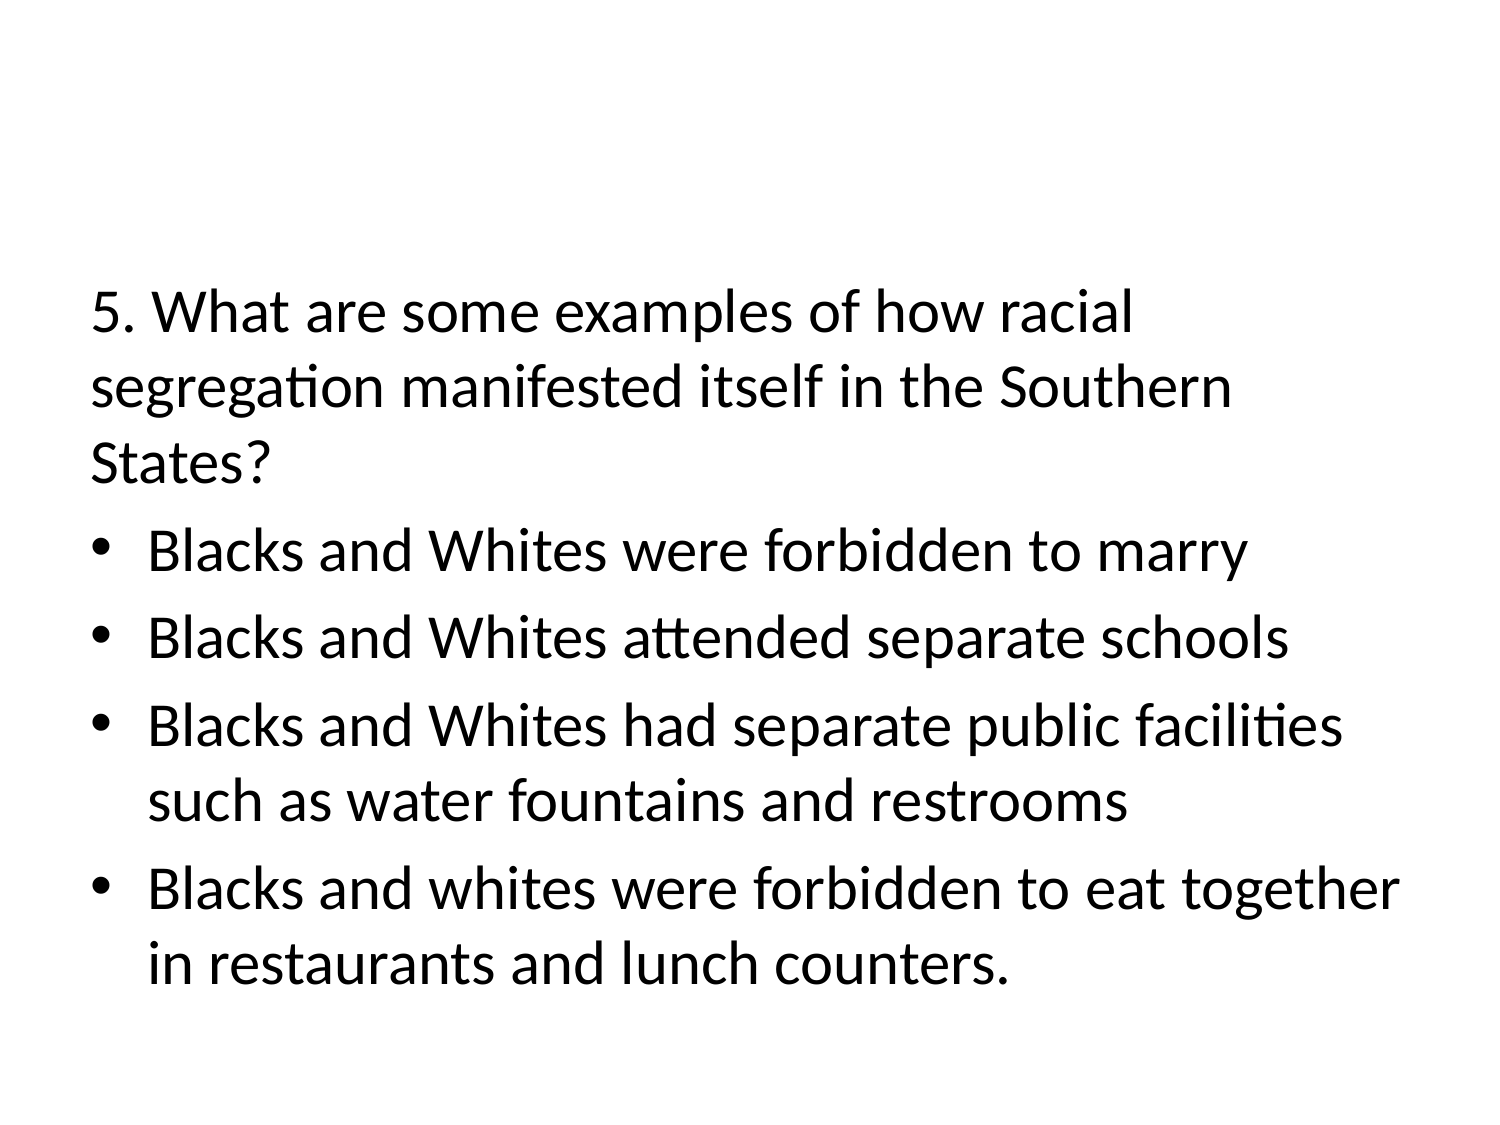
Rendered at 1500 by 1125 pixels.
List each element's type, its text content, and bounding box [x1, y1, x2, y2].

list 5. What are some examples of how racial segregation manifested itself in the Southern States? Blacks and Whites were forbidden to marry Blacks and Whites attended separate schools Blacks and Whites had separate public facilities such as water fountains and restrooms Blacks and whites were forbidden to eat together in restaurants and lunch counters. [75, 262, 1425, 1005]
